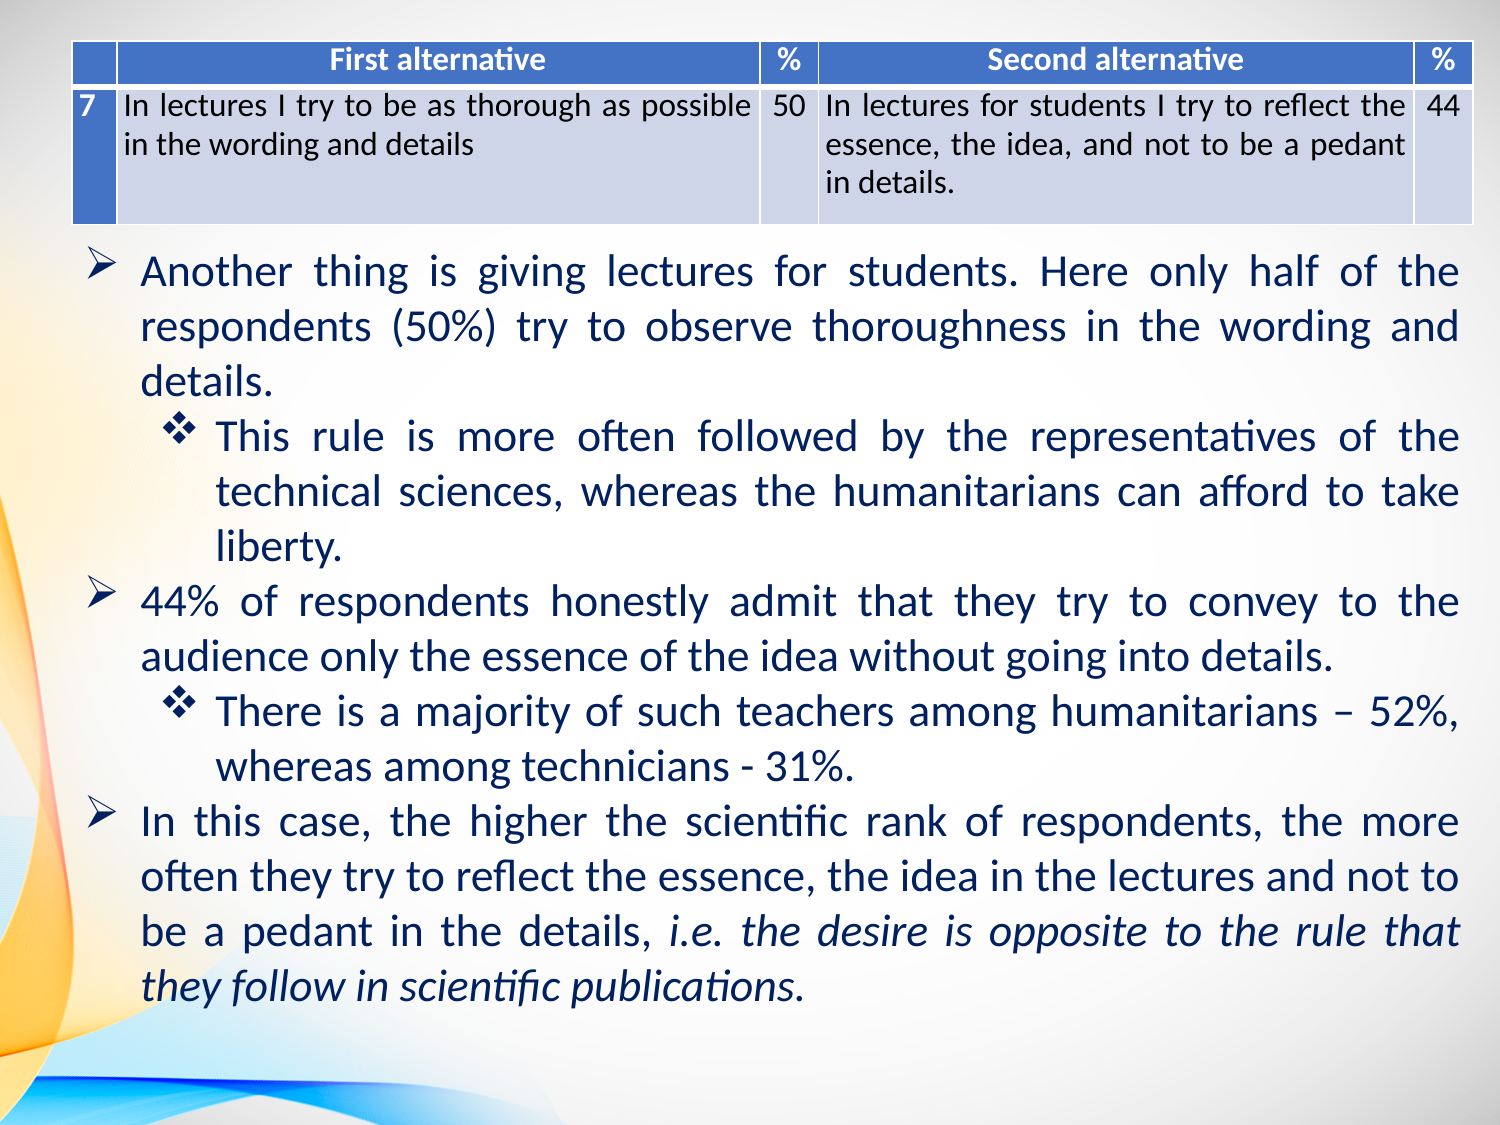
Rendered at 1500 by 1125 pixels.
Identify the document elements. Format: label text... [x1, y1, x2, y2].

table_header [73, 42, 116, 84]
picture [0, 0, 1500, 1125]
table_header % [1415, 42, 1472, 84]
table_cell 44 [1415, 90, 1472, 224]
table_header First alternative [118, 42, 759, 84]
text_box Another thing is giving lectures for students. Here only half of the respondents (50%) try to observe thoroughness in the wording and details. This rule is more often followed by the representatives of the technical sciences, whereas the humanitarians can afford to take liberty. 44% of respondents honestly admit that they try to convey to the audience only the essence of the idea without going into details. There is a majority of such teachers among humanitarians – 52%, whereas among technicians - 31%. In this case, the higher the scientific rank of respondents, the more often they try to reflect the essence, the idea in the lectures and not to be a pedant in the details, i.e. the desire is opposite to the rule that they follow in scientific publications. [69, 233, 1476, 1018]
table_header Second alternative [819, 42, 1413, 84]
table_cell 50 [761, 90, 818, 224]
table_cell In lectures I try to be as thorough as possible in the wording and details [118, 90, 759, 224]
table_header % [761, 42, 818, 84]
table_cell 7 [73, 90, 116, 224]
table_cell In lectures for students I try to reflect the essence, the idea, and not to be a pedant in details. [819, 90, 1413, 224]
